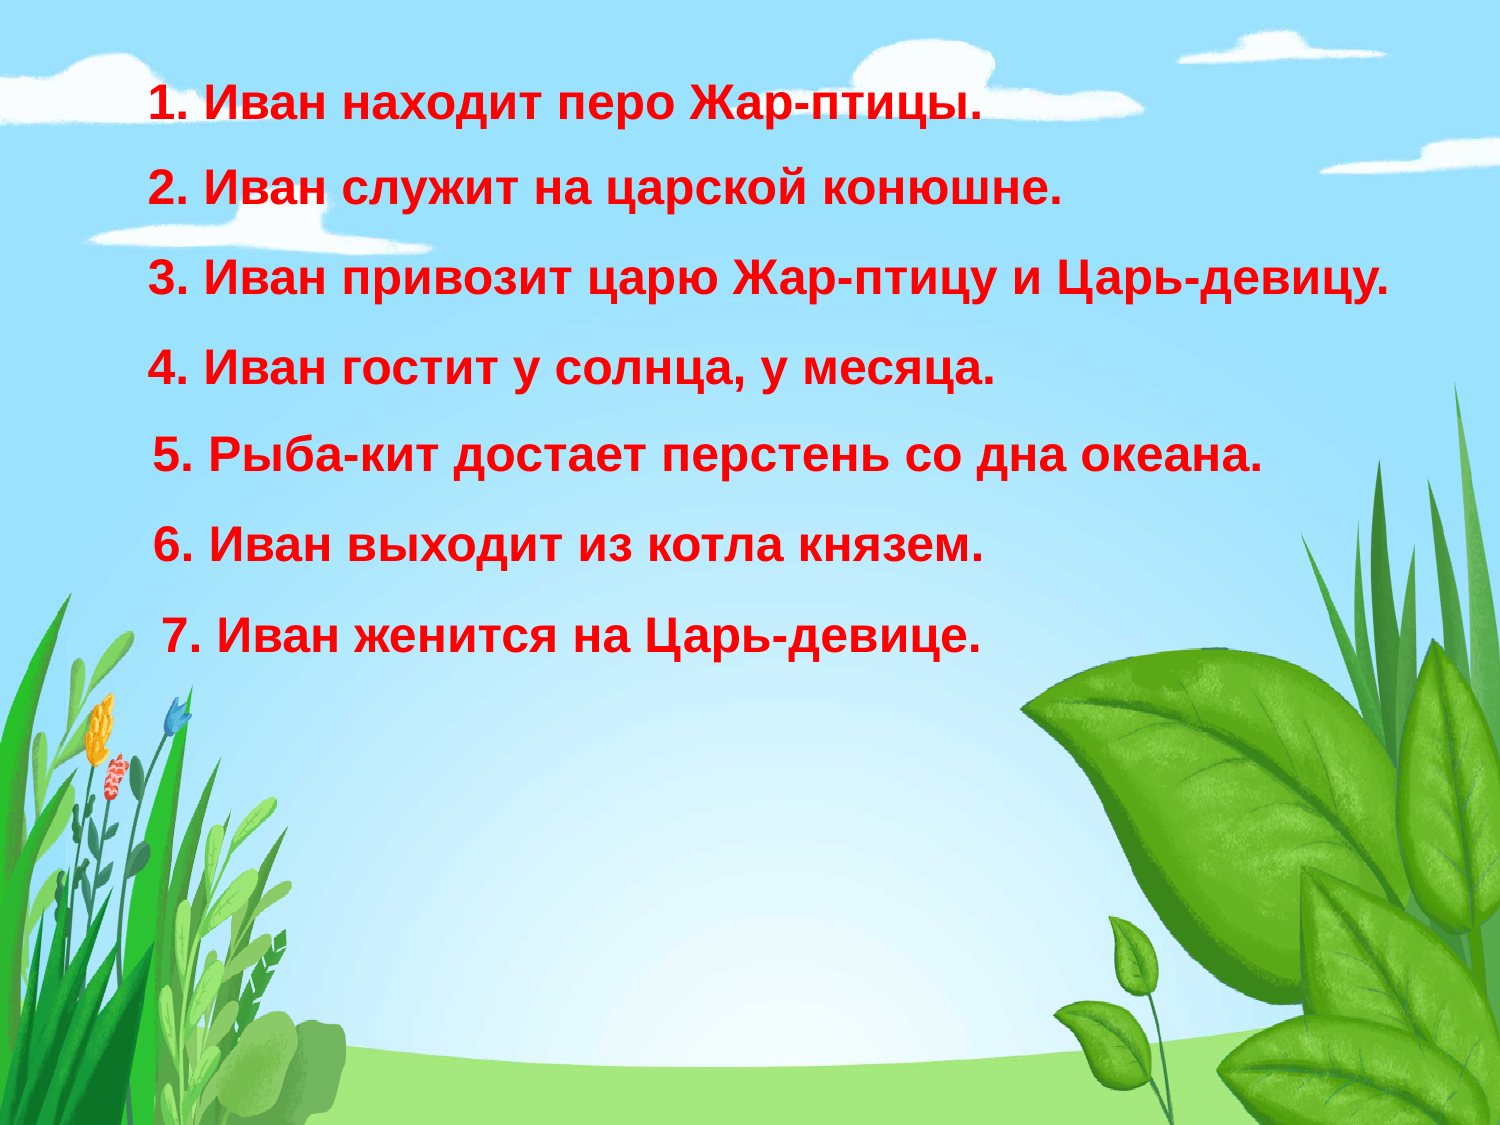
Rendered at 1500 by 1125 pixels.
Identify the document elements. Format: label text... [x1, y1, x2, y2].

text_box 3. Иван привозит царю Жар-птицу и Царь-девицу. [133, 237, 1459, 312]
text_box 7. Иван женится на Царь-девице. [146, 594, 1033, 670]
picture [0, 0, 1500, 1125]
text_box 6. Иван выходит из котла князем. [138, 504, 1188, 579]
text_box 1. Иван находит перо Жар-птицы. [132, 61, 1386, 137]
text_box 4. Иван гостит у солнца, у месяца. [132, 327, 1046, 402]
text_box 2. Иван служит на царской конюшне. [132, 146, 1270, 222]
text_box 5. Рыба-кит достает перстень со дна океана. [137, 414, 1331, 490]
